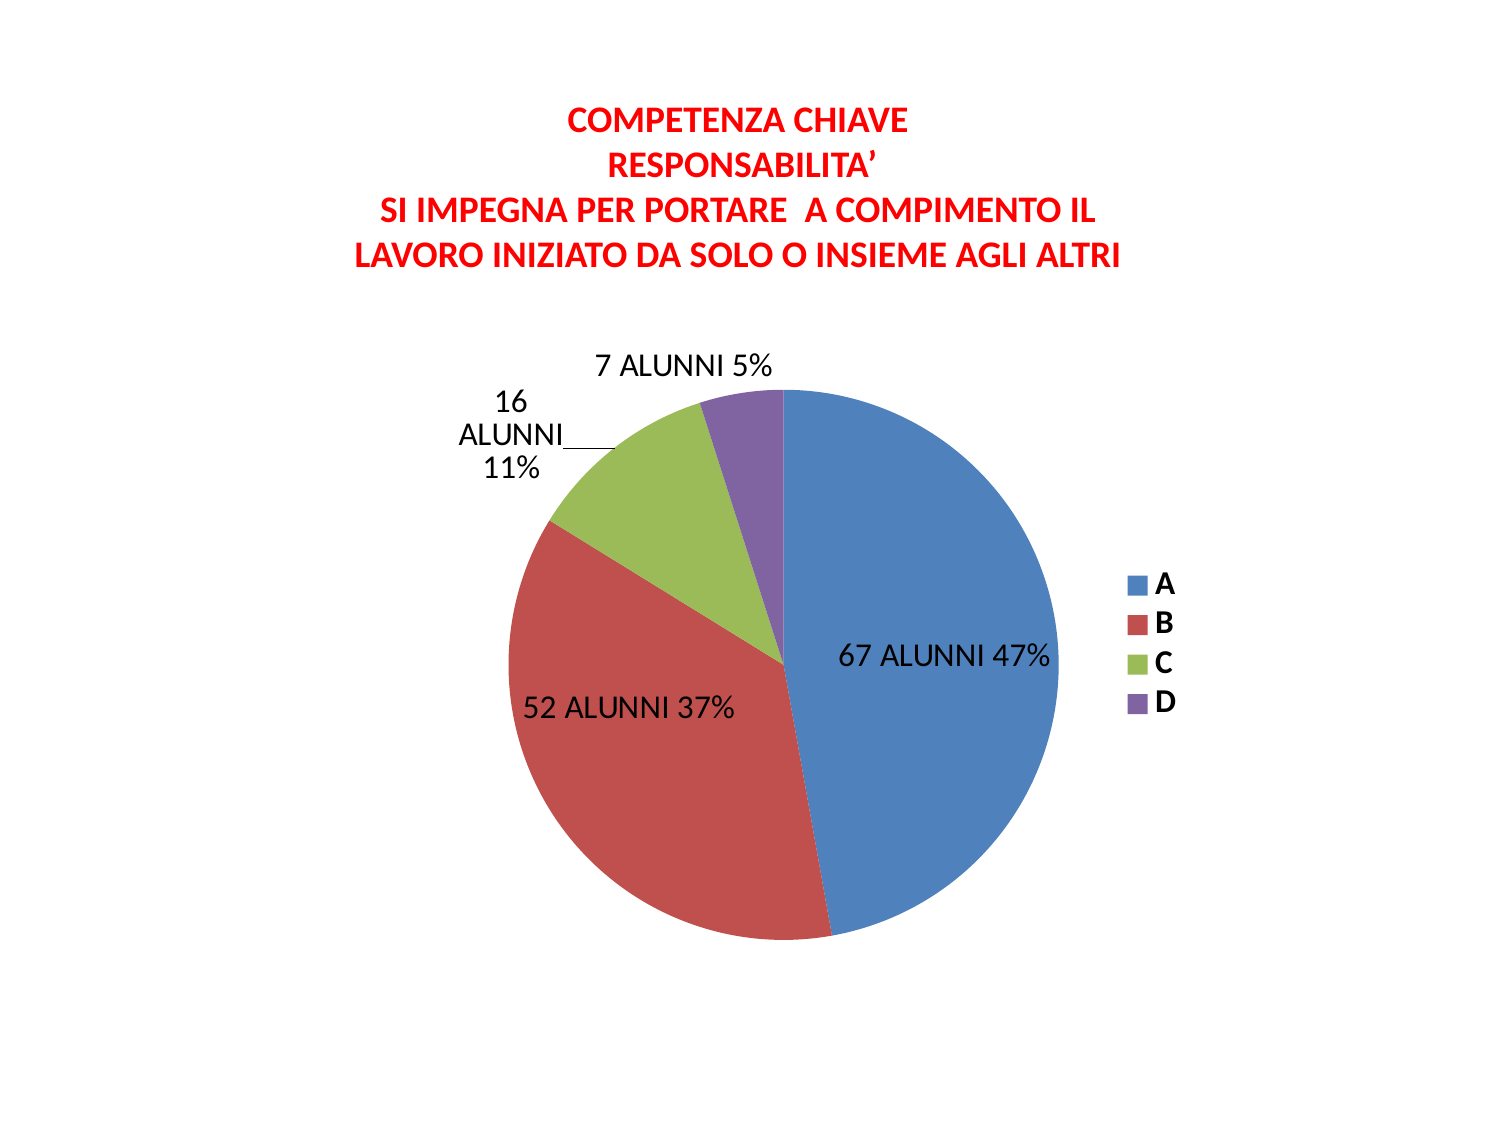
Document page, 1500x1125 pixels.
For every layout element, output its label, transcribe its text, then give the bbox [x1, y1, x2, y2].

text_box COMPETENZA CHIAVE RESPONSABILITA’ SI IMPEGNA PER PORTARE A COMPIMENTO IL LAVORO INIZIATO DA SOLO O INSIEME AGLI ALTRI [324, 88, 1152, 328]
chart [253, 337, 1200, 953]
